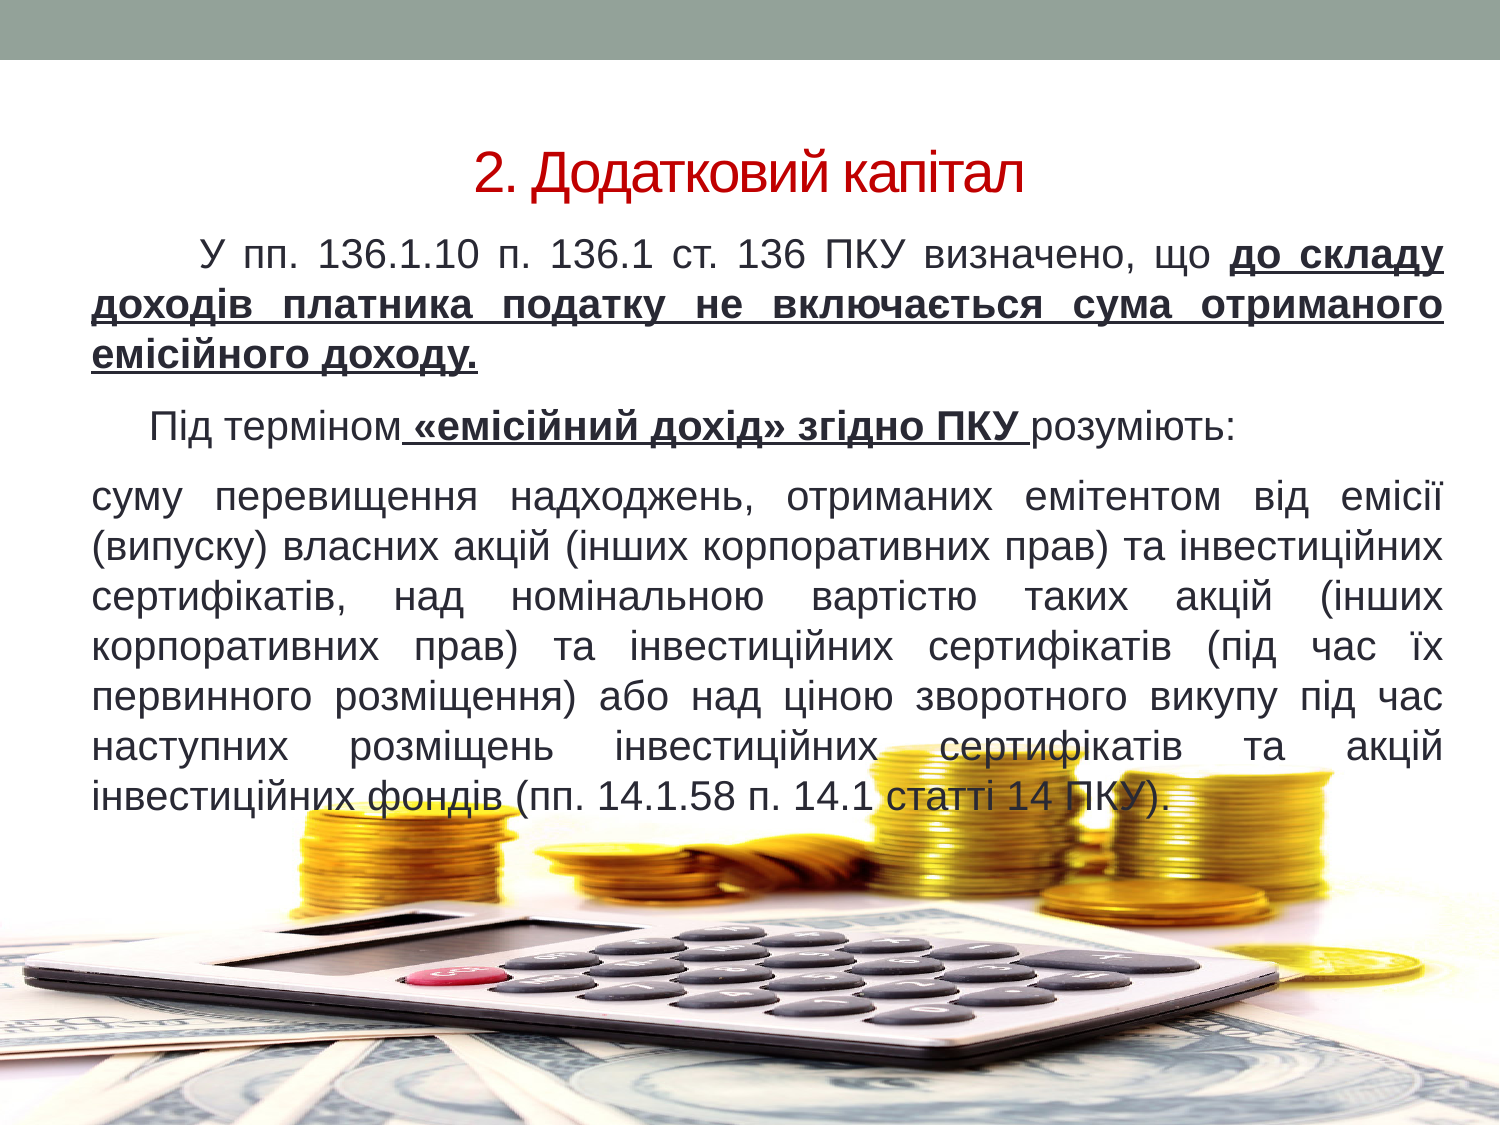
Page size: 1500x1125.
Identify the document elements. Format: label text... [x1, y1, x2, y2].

text_box У пп. 136.1.10 п. 136.1 ст. 136 ПКУ визначено, що до складу доходів платника податку не включається сума отриманого емісійного доходу. Під терміном «емісійний дохід» згідно ПКУ розуміють: суму перевищення надходжень, отриманих емітентом від емісії (випуску) власних акцій (інших корпоративних прав) та інвестиційних сертифікатів, над номінальною вартістю таких акцій (інших корпоративних прав) та інвестиційних сертифікатів (під час їх первинного розміщення) або над ціною зворотного викупу під час наступних розміщень інвестиційних сертифікатів та акцій інвестиційних фондів (пп. 14.1.58 п. 14.1 статті 14 ПКУ). [76, 219, 1459, 724]
title 2. Додатковий капітал [75, 87, 1425, 250]
picture [0, 727, 1500, 1125]
